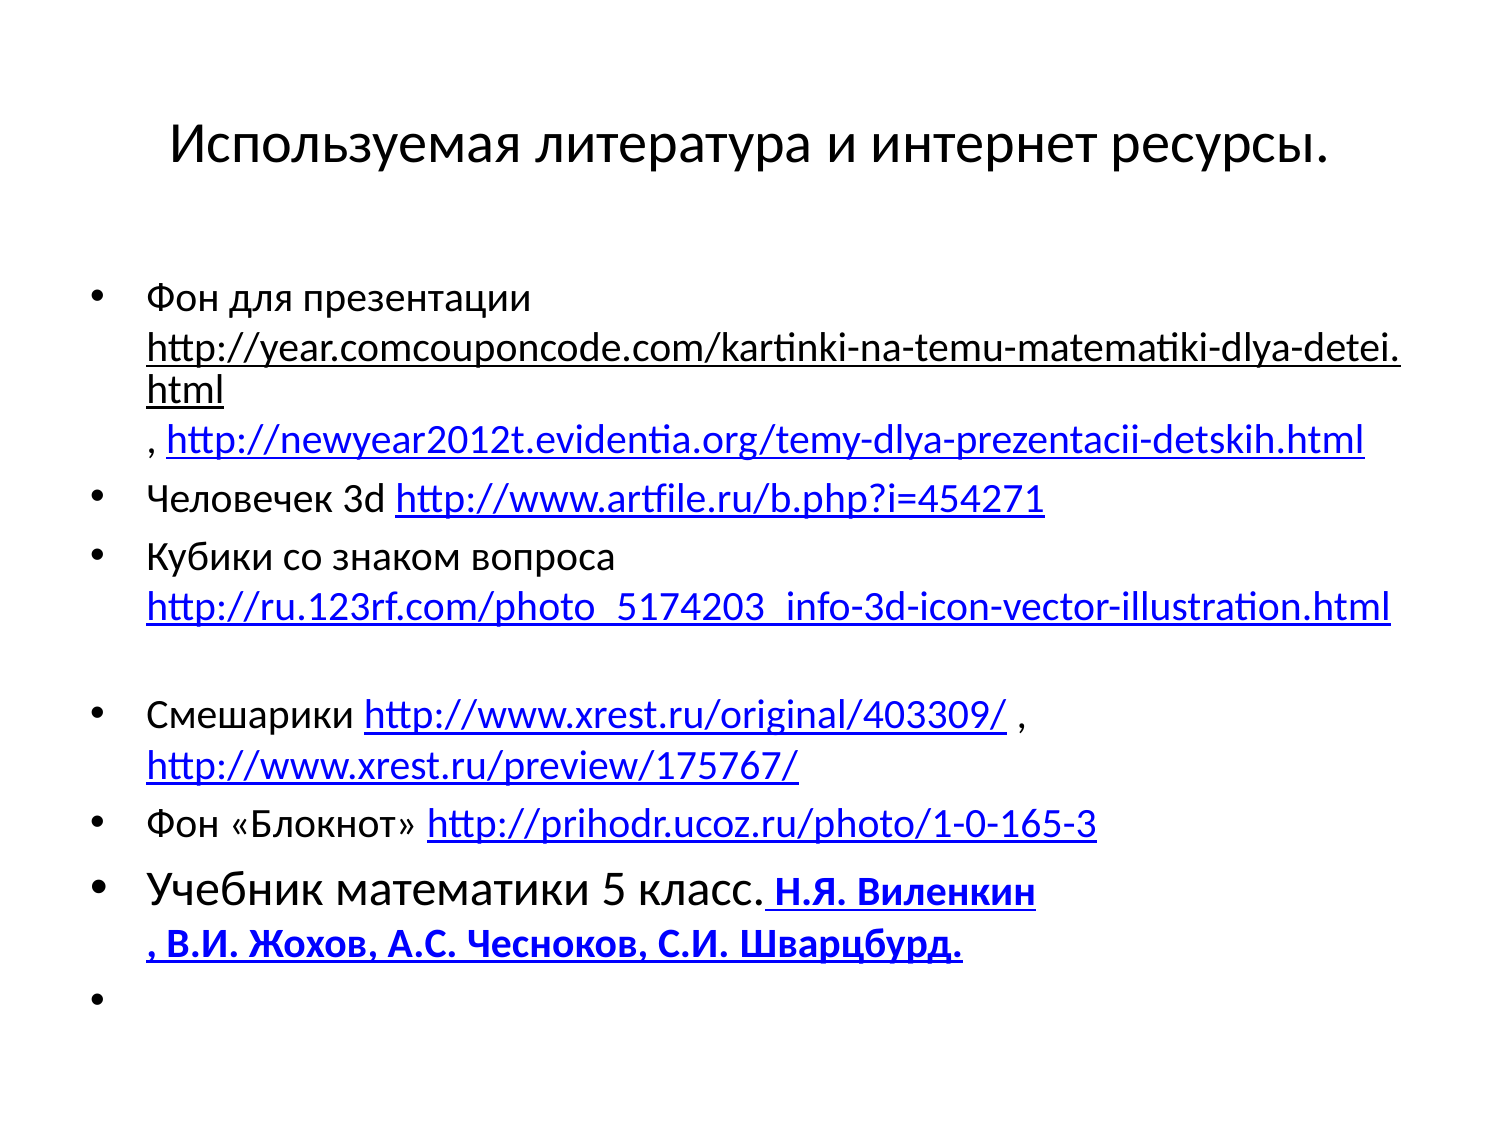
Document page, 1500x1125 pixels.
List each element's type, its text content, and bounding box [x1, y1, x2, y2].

list Фон для презентации http://year.comcouponcode.com/kartinki-na-temu-matematiki-dlya-detei.html, http://newyear2012t.evidentia.org/temy-dlya-prezentacii-detskih.html Человечек 3d http://www.artfile.ru/b.php?i=454271 Кубики со знаком вопроса http://ru.123rf.com/photo_5174203_info-3d-icon-vector-illustration.html Смешарики http://www.xrest.ru/original/403309/ , http://www.xrest.ru/preview/175767/ Фон «Блокнот» http://prihodr.ucoz.ru/photo/1-0-165-3 Учебник математики 5 класс. Н.Я. Виленкин, В.И. Жохов, А.С. Чесноков, С.И. Шварцбурд. [75, 262, 1425, 1005]
title Используемая литература и интернет ресурсы. [75, 45, 1425, 233]
